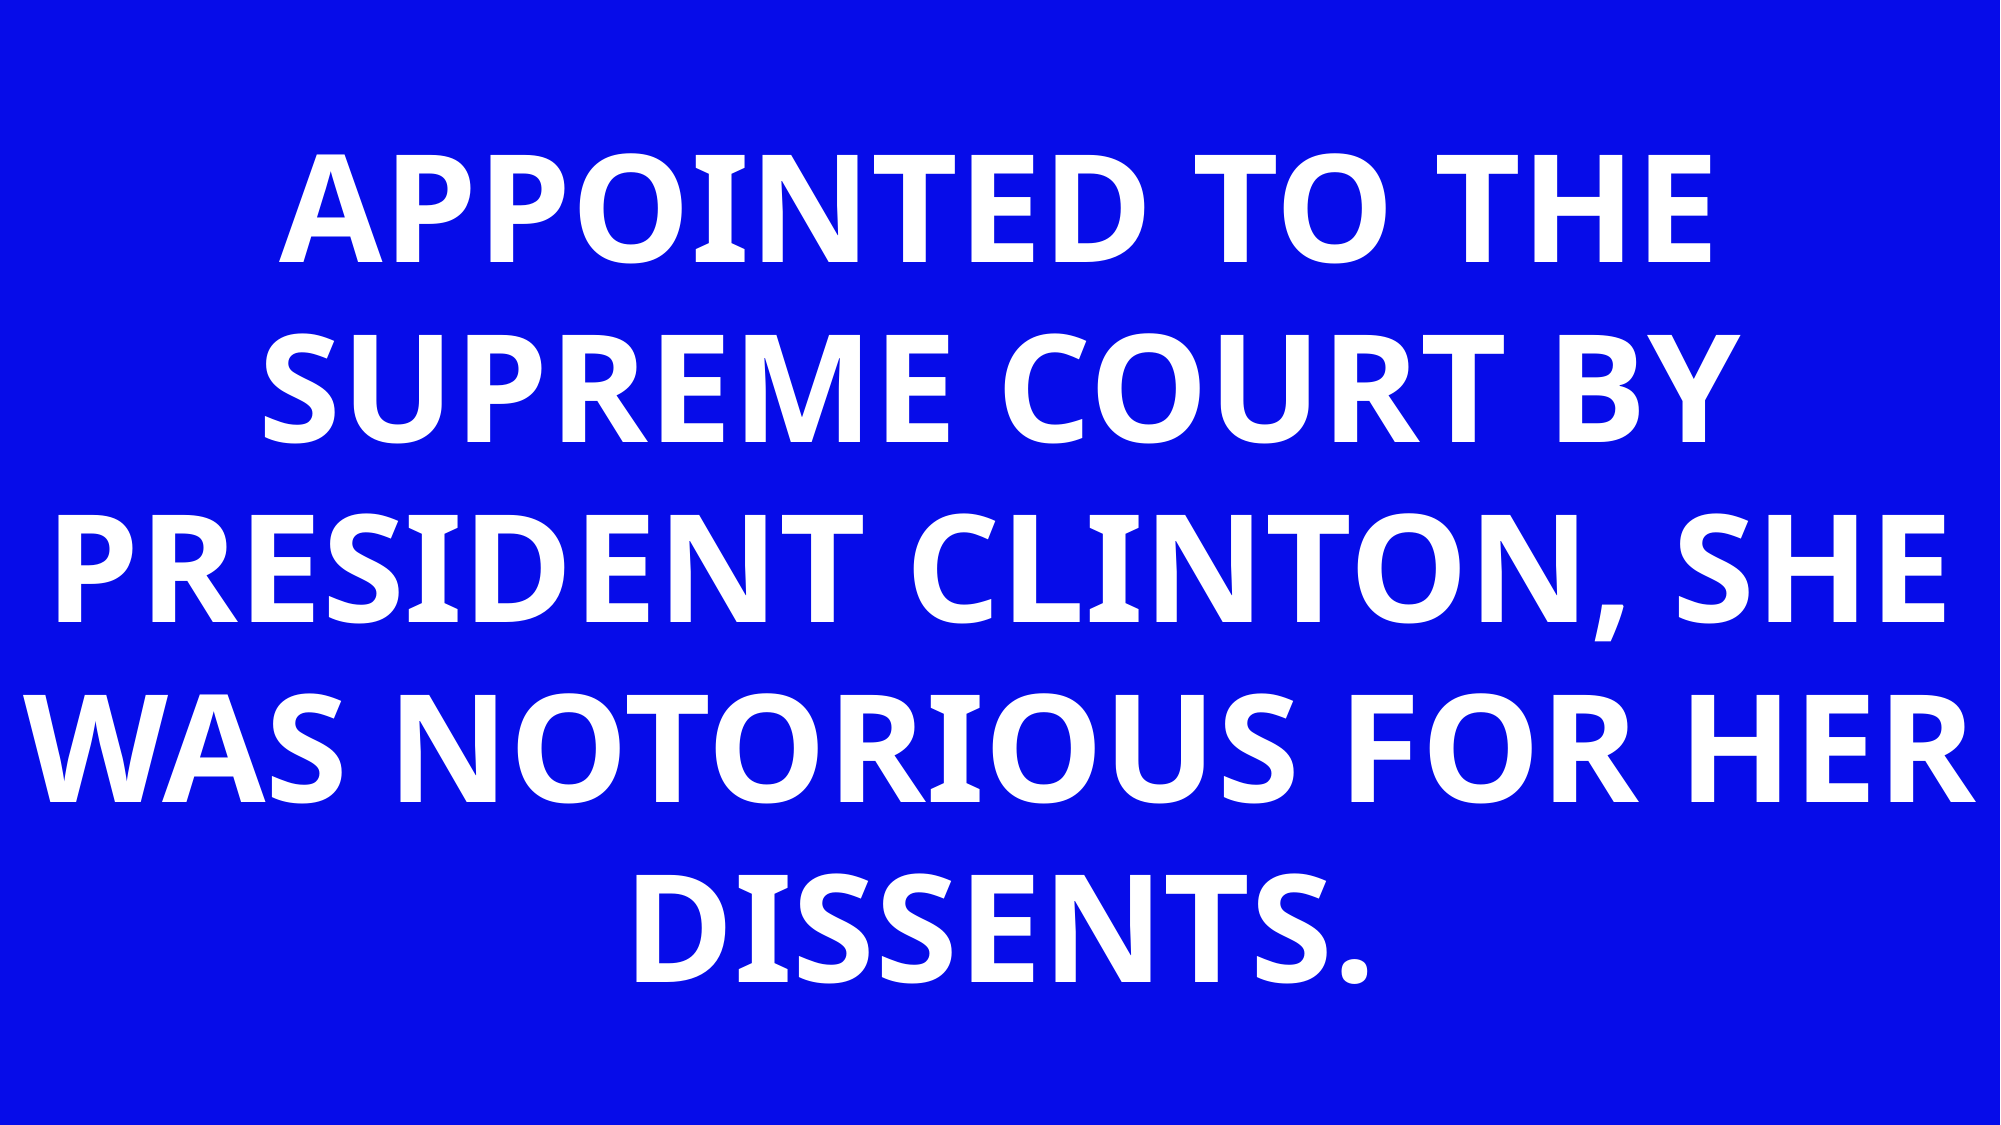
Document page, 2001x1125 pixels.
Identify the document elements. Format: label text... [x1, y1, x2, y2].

text_box APPOINTED TO THE SUPREME COURT BY PRESIDENT CLINTON, SHE WAS NOTORIOUS FOR HER DISSENTS. [0, 0, 2000, 1125]
